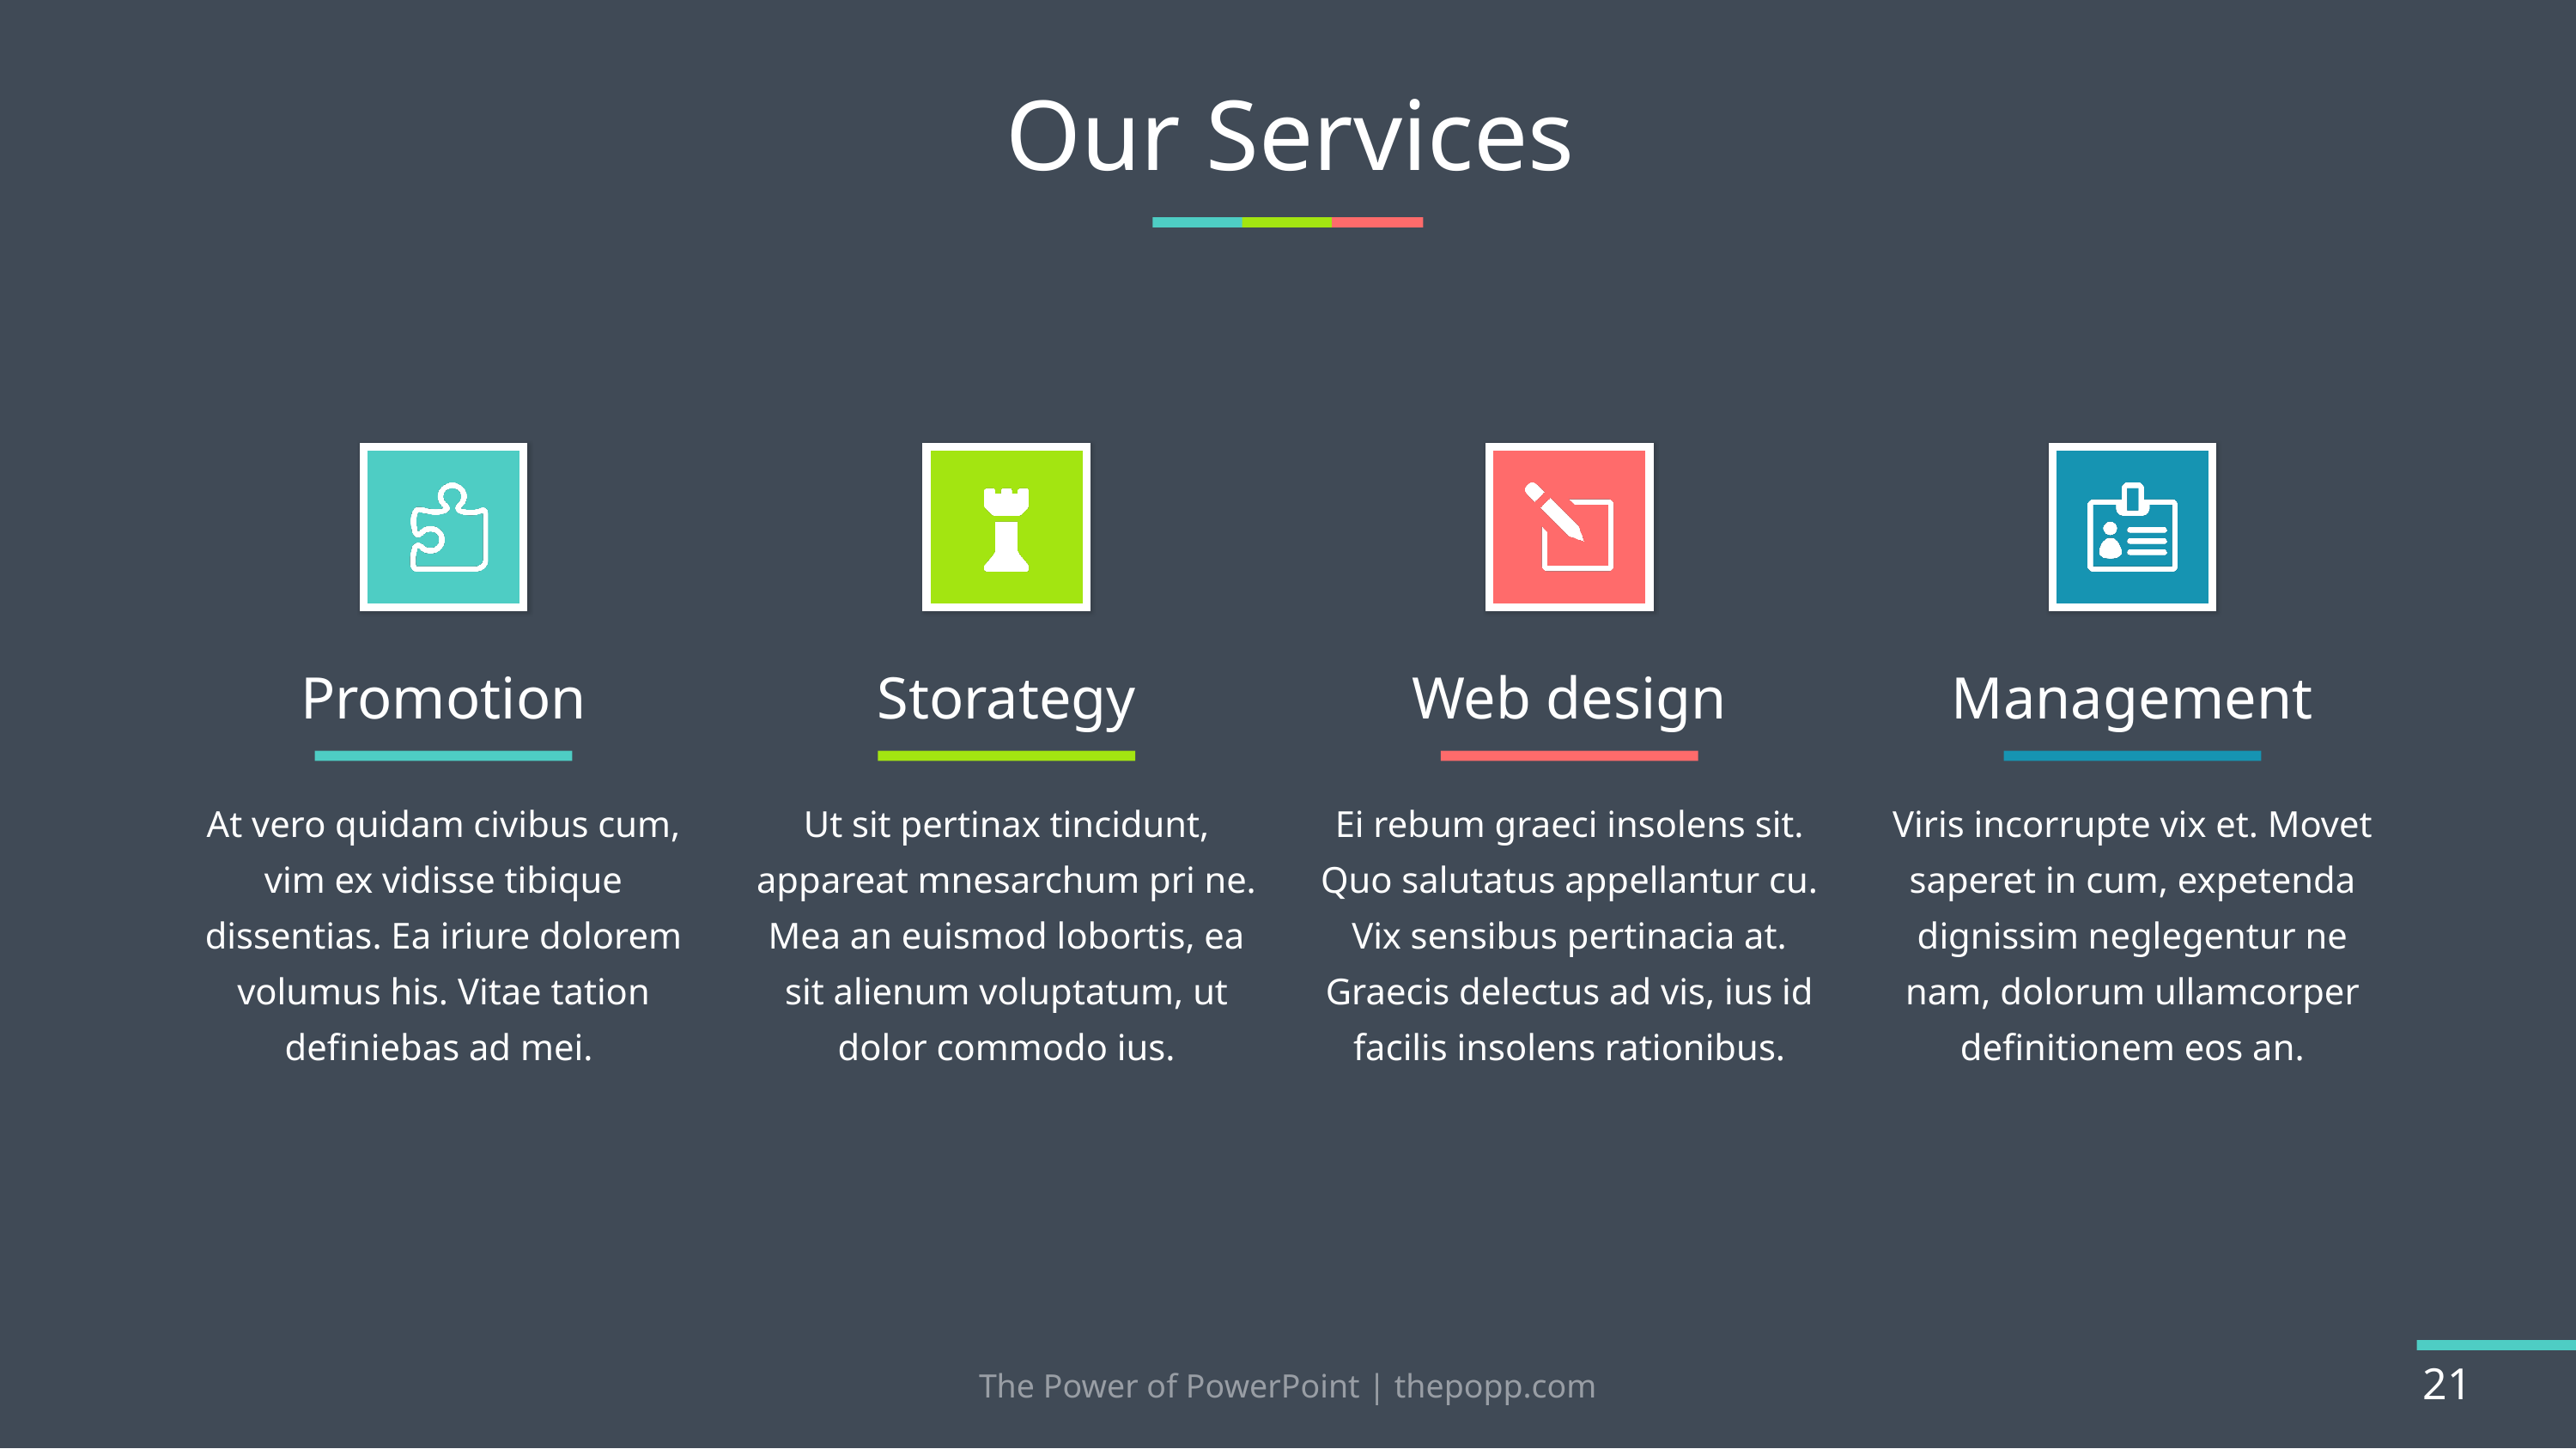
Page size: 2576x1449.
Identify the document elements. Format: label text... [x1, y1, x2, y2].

picture [2087, 482, 2178, 572]
picture [398, 482, 489, 572]
picture [1525, 482, 1614, 572]
list At vero quidam civibus cum, vim ex vidisse tibique dissentias. Ea iriure dolorem volumus his. Vitae tation definiebas ad mei. [179, 782, 708, 1132]
list Ut sit pertinax tincidunt, appareat mnesarchum pri ne. Mea an euismod lobortis, ea sit alienum voluptatum, ut dolor commodo ius. [743, 782, 1271, 1132]
list Management [1868, 643, 2397, 749]
footer The Power of PowerPoint | thepopp.com [853, 1349, 1723, 1427]
list Ei rebum graeci insolens sit. Quo salutatus appellantur cu. Vix sensibus pertinacia at. Graecis delectus ad vis, ius id facilis insolens rationibus. [1305, 782, 1833, 1132]
picture [962, 482, 1051, 572]
title Our Services [69, 49, 2512, 230]
list Promotion [179, 643, 708, 749]
list Storategy [743, 643, 1271, 749]
list Viris incorrupte vix et. Movet saperet in cum, expetenda dignissim neglegentur ne nam, dolorum ullamcorper definitionem eos an. [1868, 782, 2397, 1132]
list Web design [1305, 643, 1833, 749]
slide_number 21 [2409, 1351, 2576, 1421]
